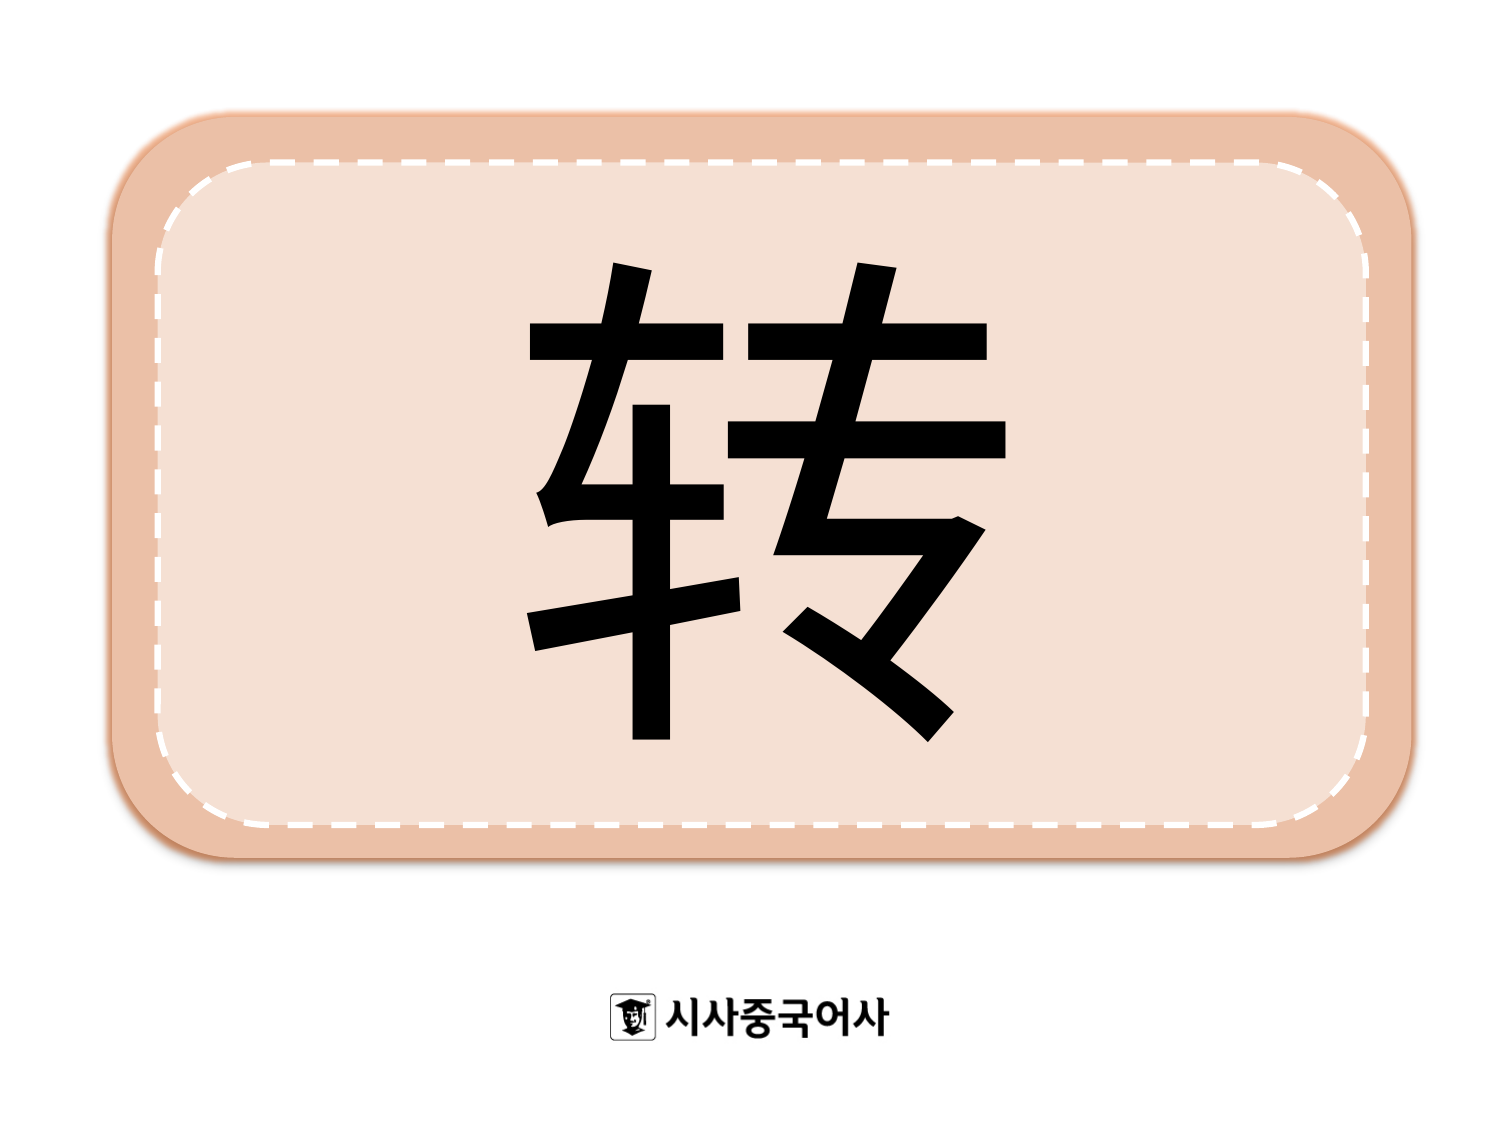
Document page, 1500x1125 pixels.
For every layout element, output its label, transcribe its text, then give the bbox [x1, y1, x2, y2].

picture [602, 987, 898, 1047]
text_box 转 [162, 160, 1371, 824]
